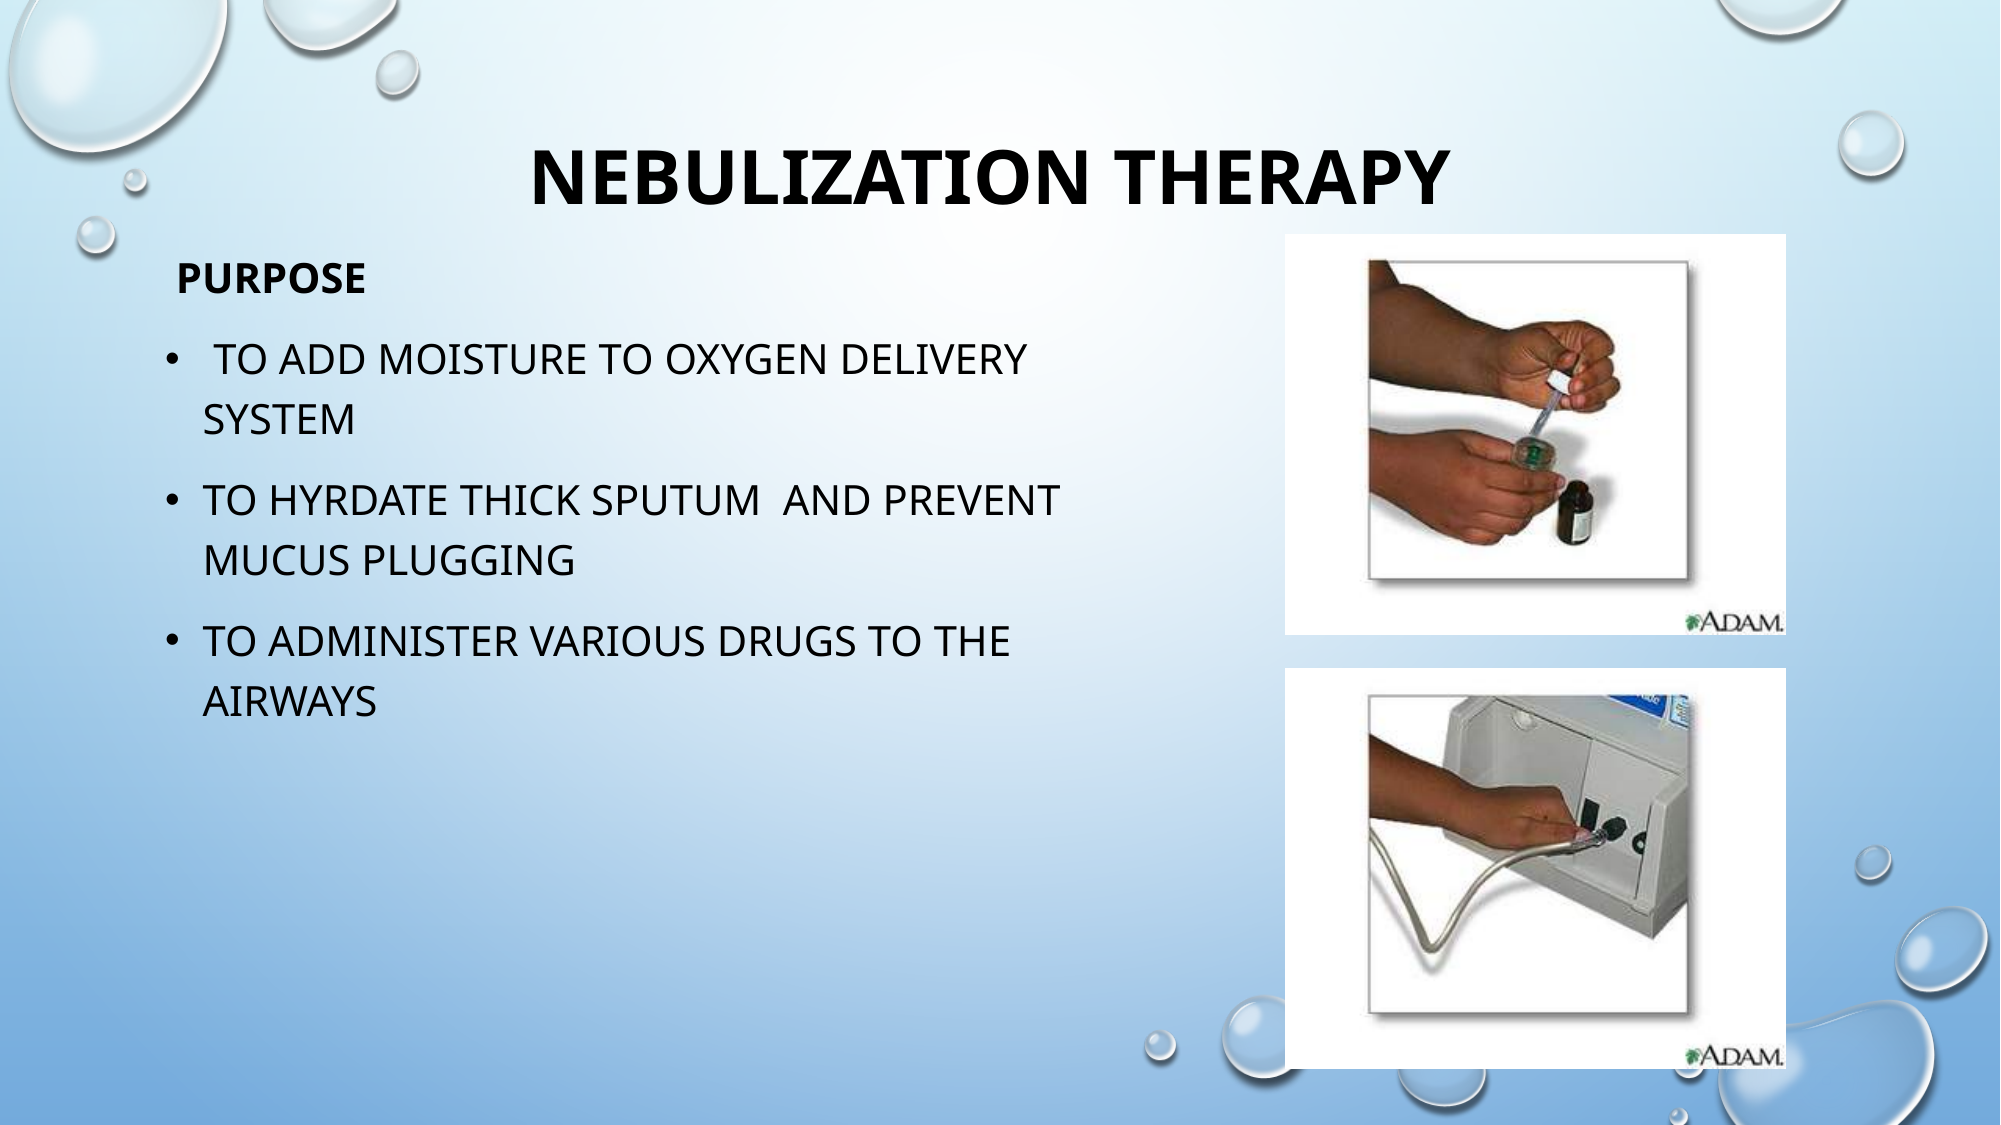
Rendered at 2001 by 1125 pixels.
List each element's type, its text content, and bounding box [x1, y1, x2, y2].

title Nebulization Therapy [150, 101, 1850, 259]
picture [0, 0, 2000, 1125]
list PURPOSE TO ADD MOISTURE TO OXYGEN DELIVERY SYSTEM TO HYRDATE THICK SPUTUM AND PREVENT MUCUS PLUGGING TO ADMINISTER VARIOUS DRUGS TO THE AIRWAYS [150, 234, 1139, 950]
